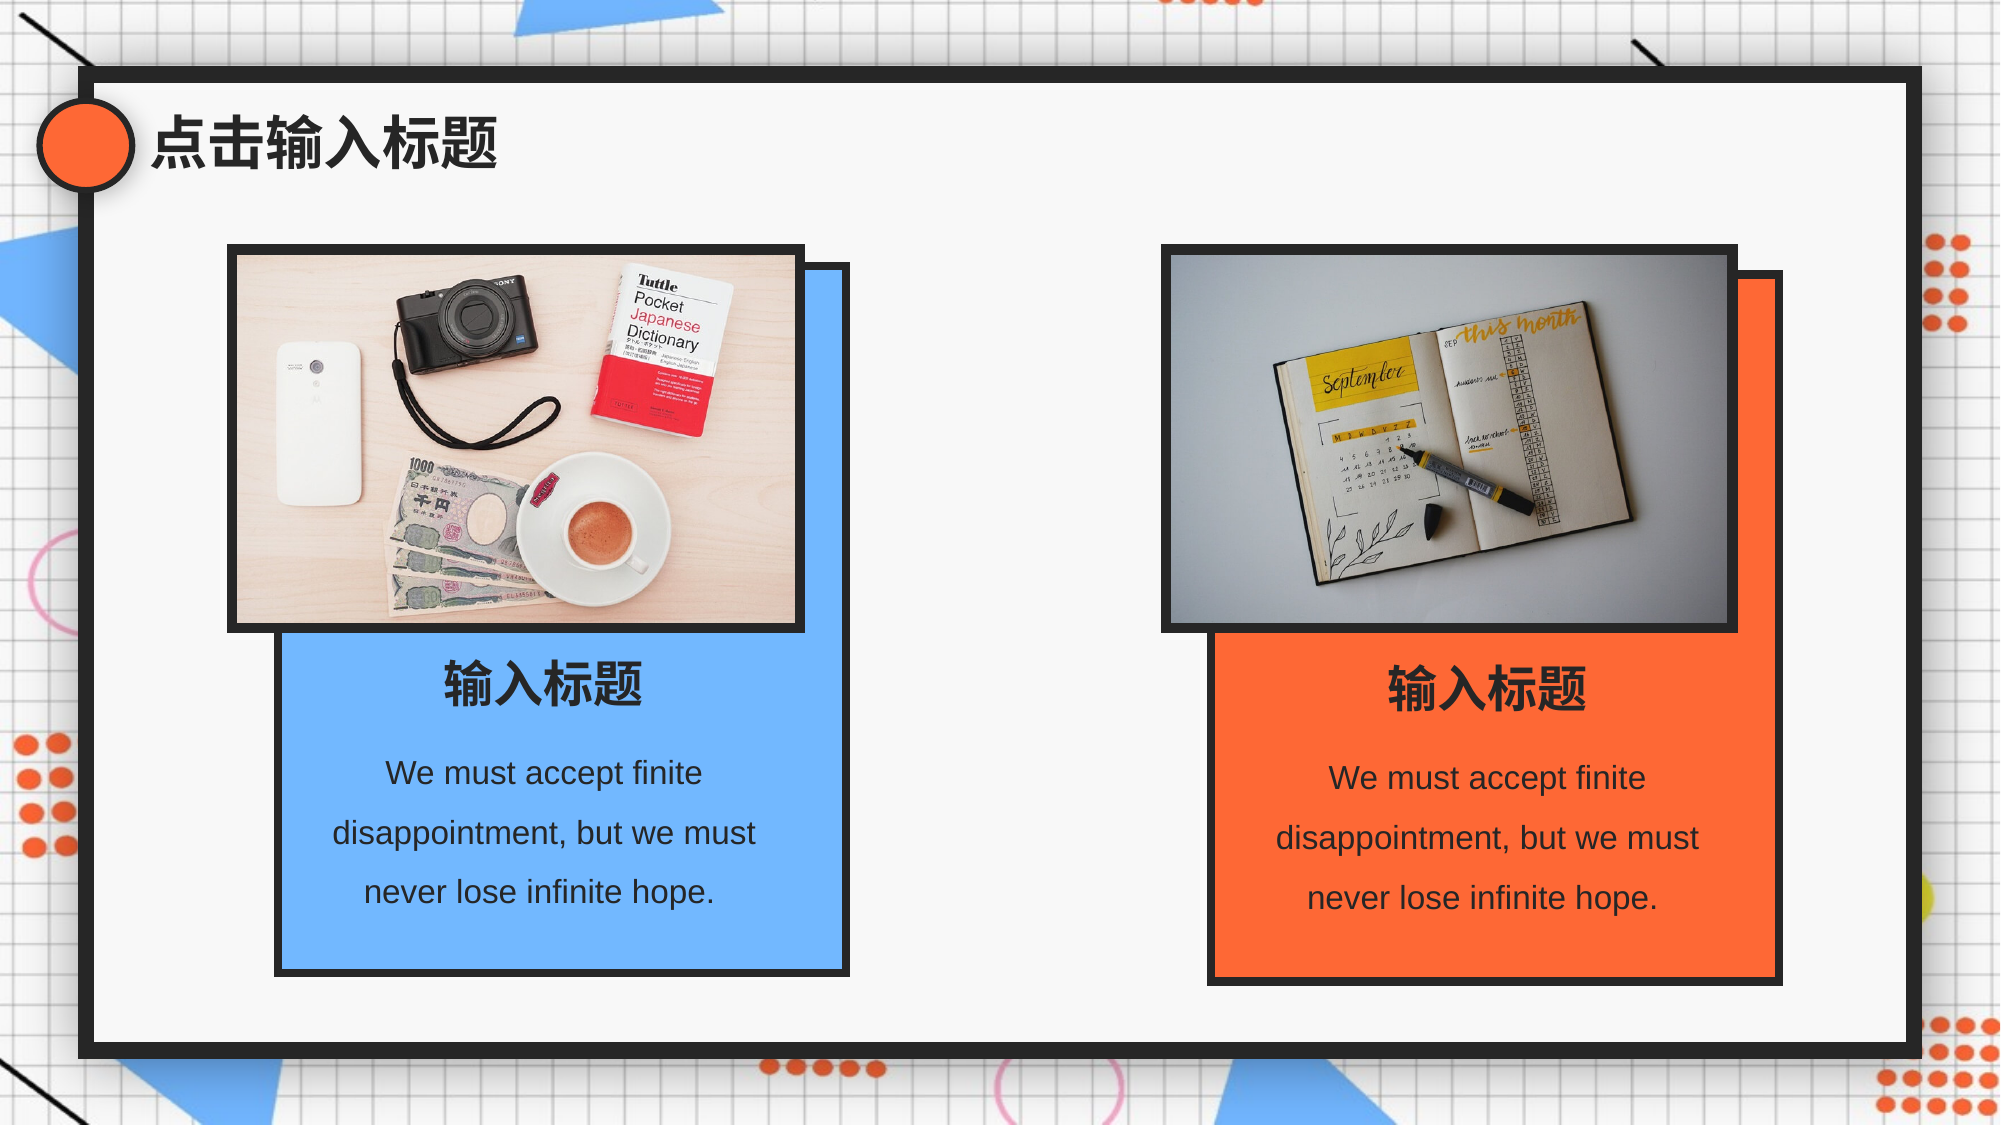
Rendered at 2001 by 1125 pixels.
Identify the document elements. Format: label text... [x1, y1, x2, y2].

text_box [1210, 273, 1780, 982]
text_box We must accept finite disappointment, but we must never lose infinite hope. [1256, 729, 1719, 924]
text_box [231, 248, 801, 629]
text_box We must accept finite disappointment, but we must never lose infinite hope. [313, 723, 776, 918]
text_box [39, 99, 516, 191]
text_box [1165, 248, 1734, 629]
text_box 输入标题 [429, 644, 659, 720]
text_box 输入标题 [1372, 650, 1603, 726]
text_box [277, 265, 847, 974]
picture [0, 0, 2001, 1125]
text_box [85, 73, 1915, 1051]
